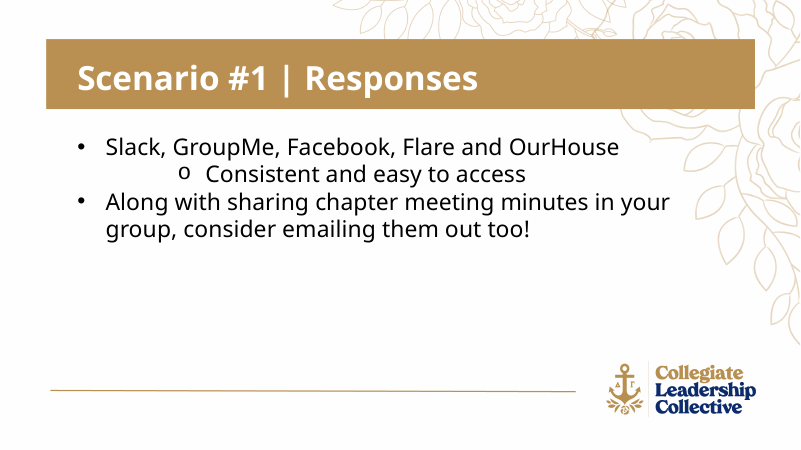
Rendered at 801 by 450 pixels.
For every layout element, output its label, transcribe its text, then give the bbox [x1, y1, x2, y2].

list Scenario #1 | Responses [62, 50, 738, 100]
list Slack, GroupMe, Facebook, Flare and OurHouse Consistent and easy to access Along with sharing chapter meeting minutes in your group, consider emailing them out too! [62, 125, 738, 350]
picture [0, 0, 801, 450]
